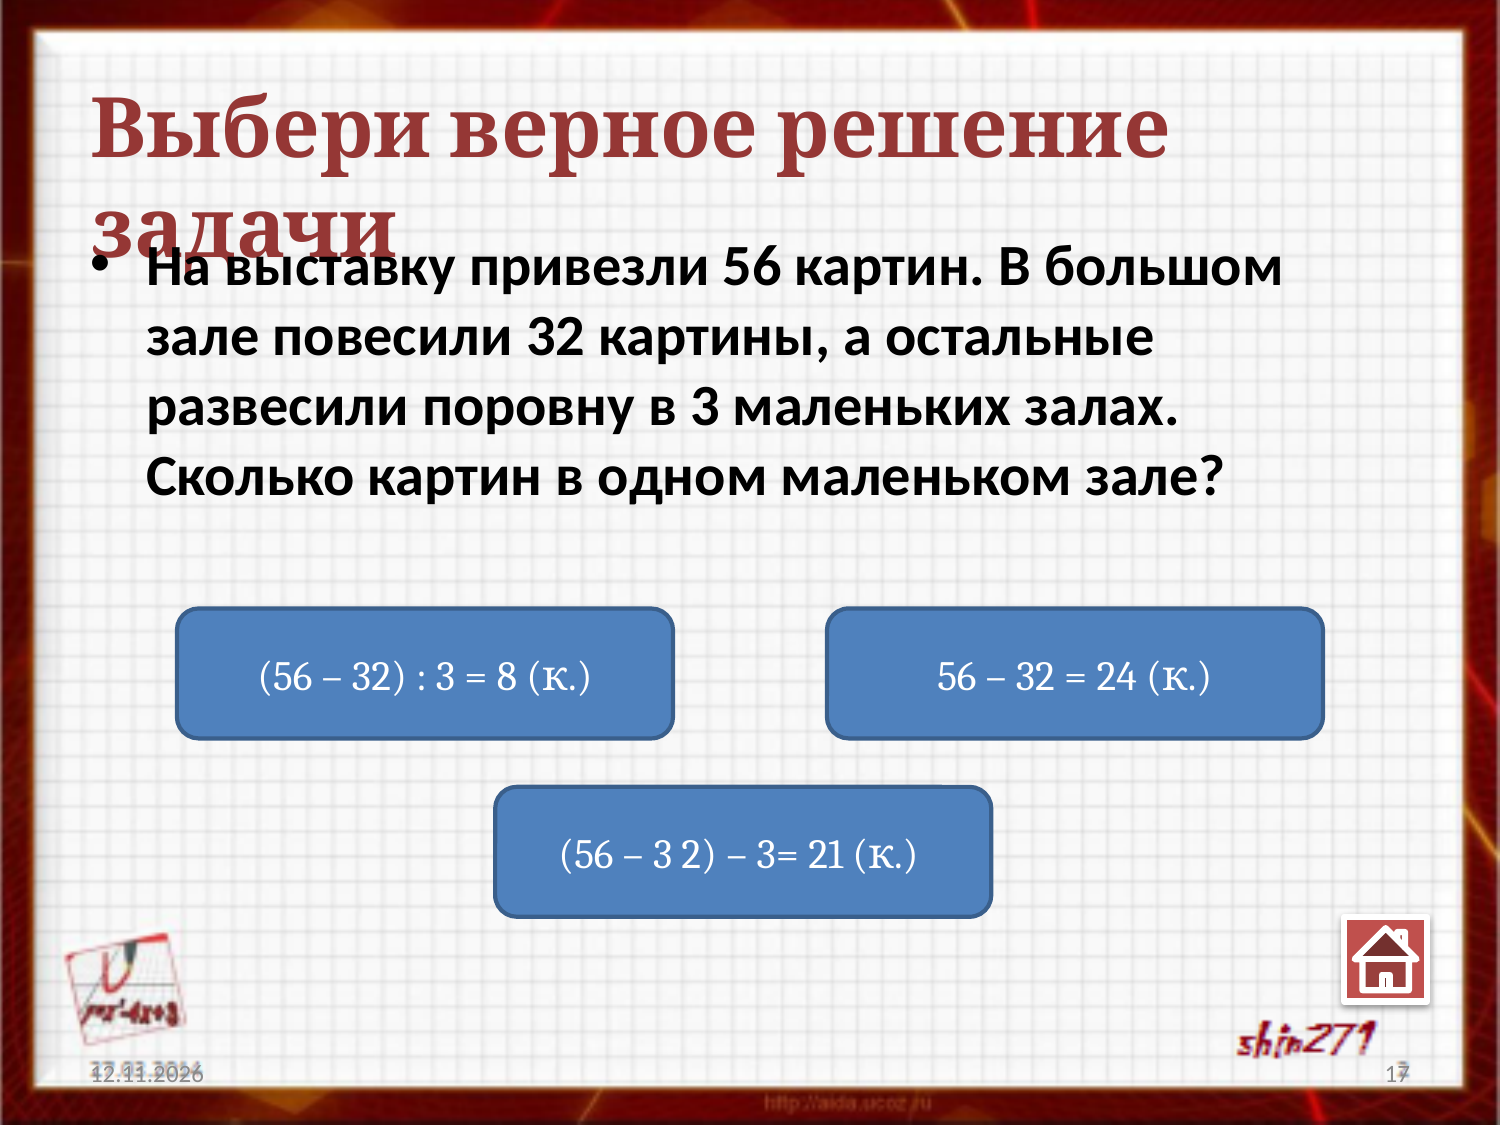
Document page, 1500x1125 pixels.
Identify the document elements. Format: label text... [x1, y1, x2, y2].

text_box 56 – 32 = 24 (к.) [824, 606, 1326, 741]
picture [0, 0, 1500, 1125]
text_box [1341, 914, 1430, 1005]
text_box (56 – 3 2) – 3= 21 (к.) [493, 784, 994, 919]
slide_number 17 [1074, 1042, 1425, 1103]
text_box На выставку привезли 56 картин. В большом зале повесили 32 картины, а остальные развесили поровну в 3 маленьких залах. Сколько картин в одном маленьком зале? [75, 219, 1412, 515]
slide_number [75, 1042, 425, 1103]
text_box Выбери верное решение задачи [75, 66, 1428, 281]
text_box (56 – 32) : 3 = 8 (к.) [174, 606, 676, 741]
